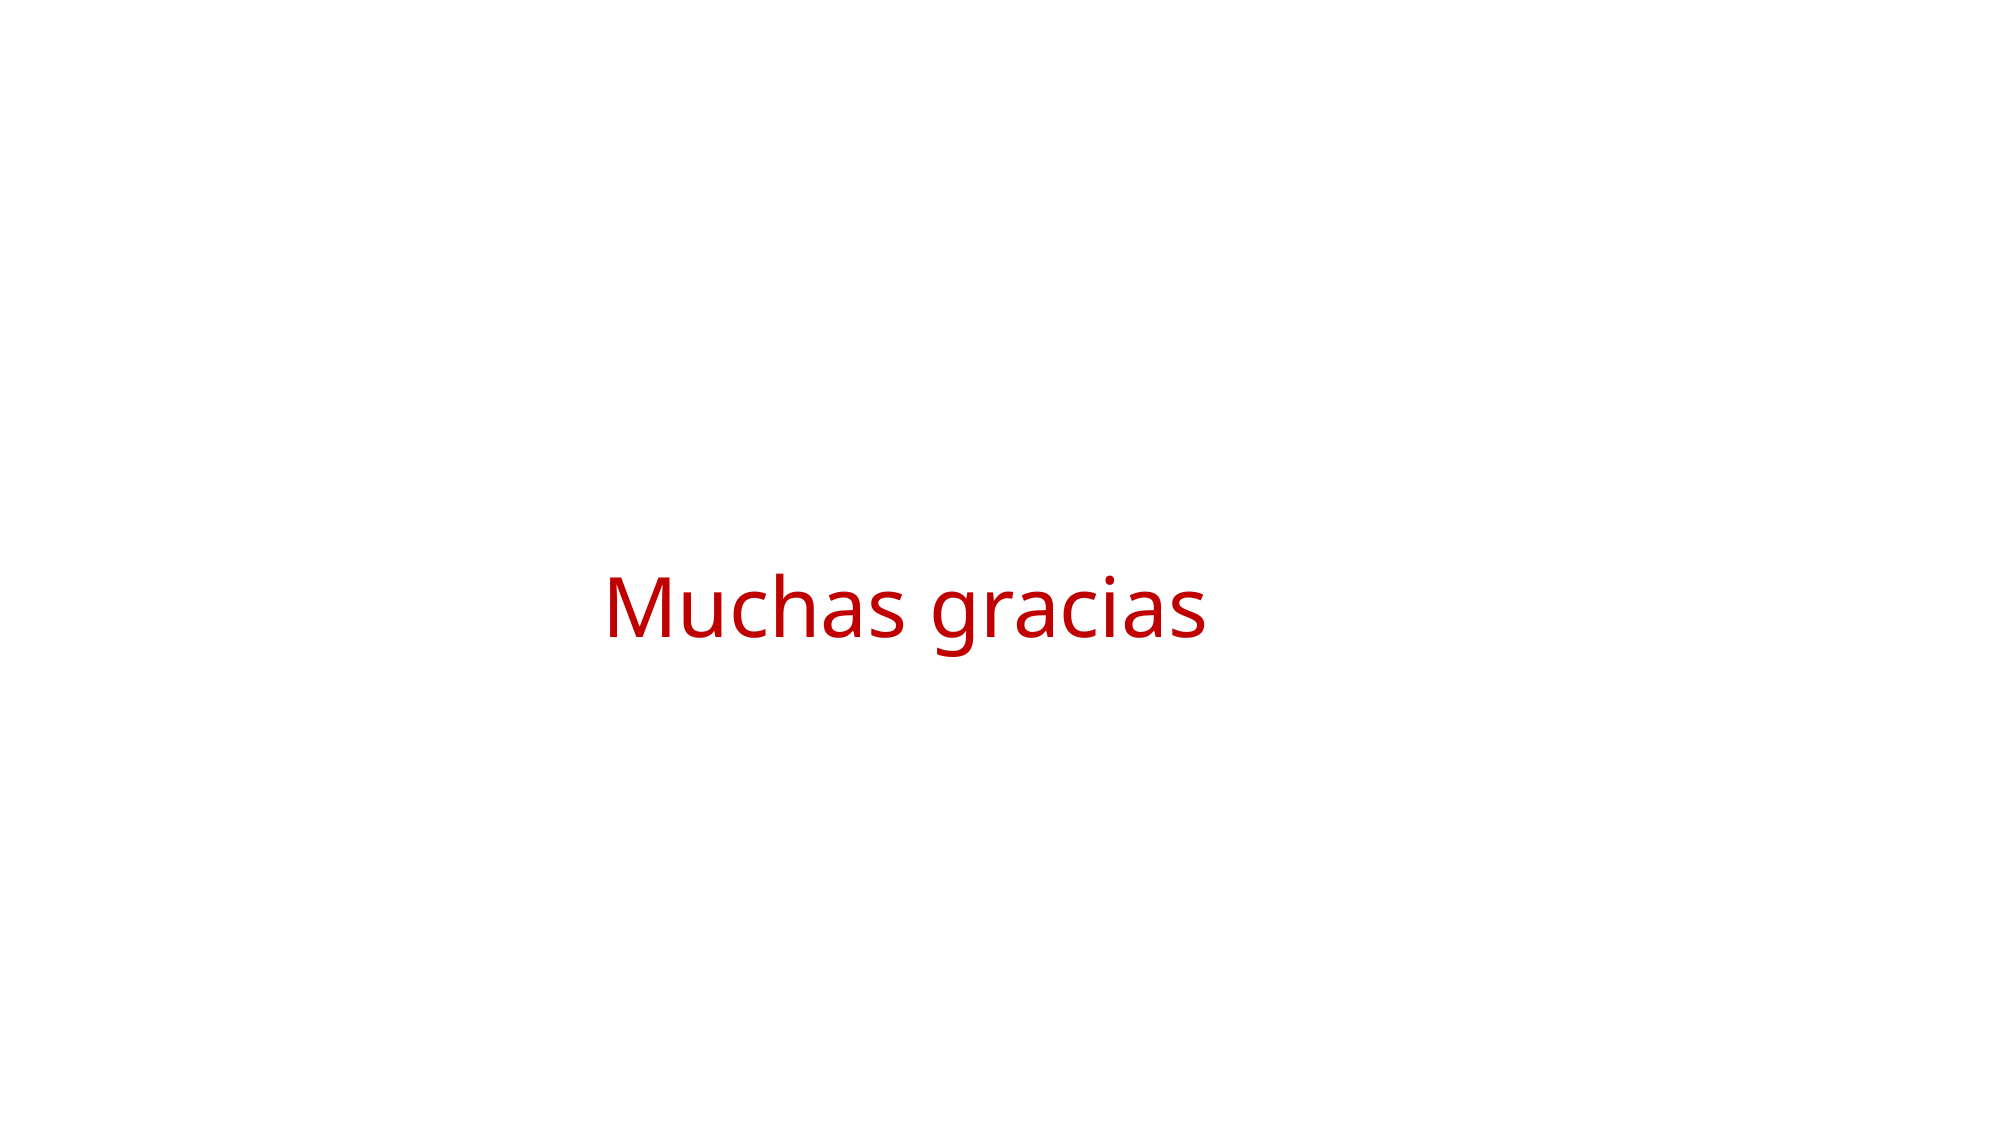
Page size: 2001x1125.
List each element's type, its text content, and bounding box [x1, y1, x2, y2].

list Muchas gracias [137, 299, 1863, 1014]
